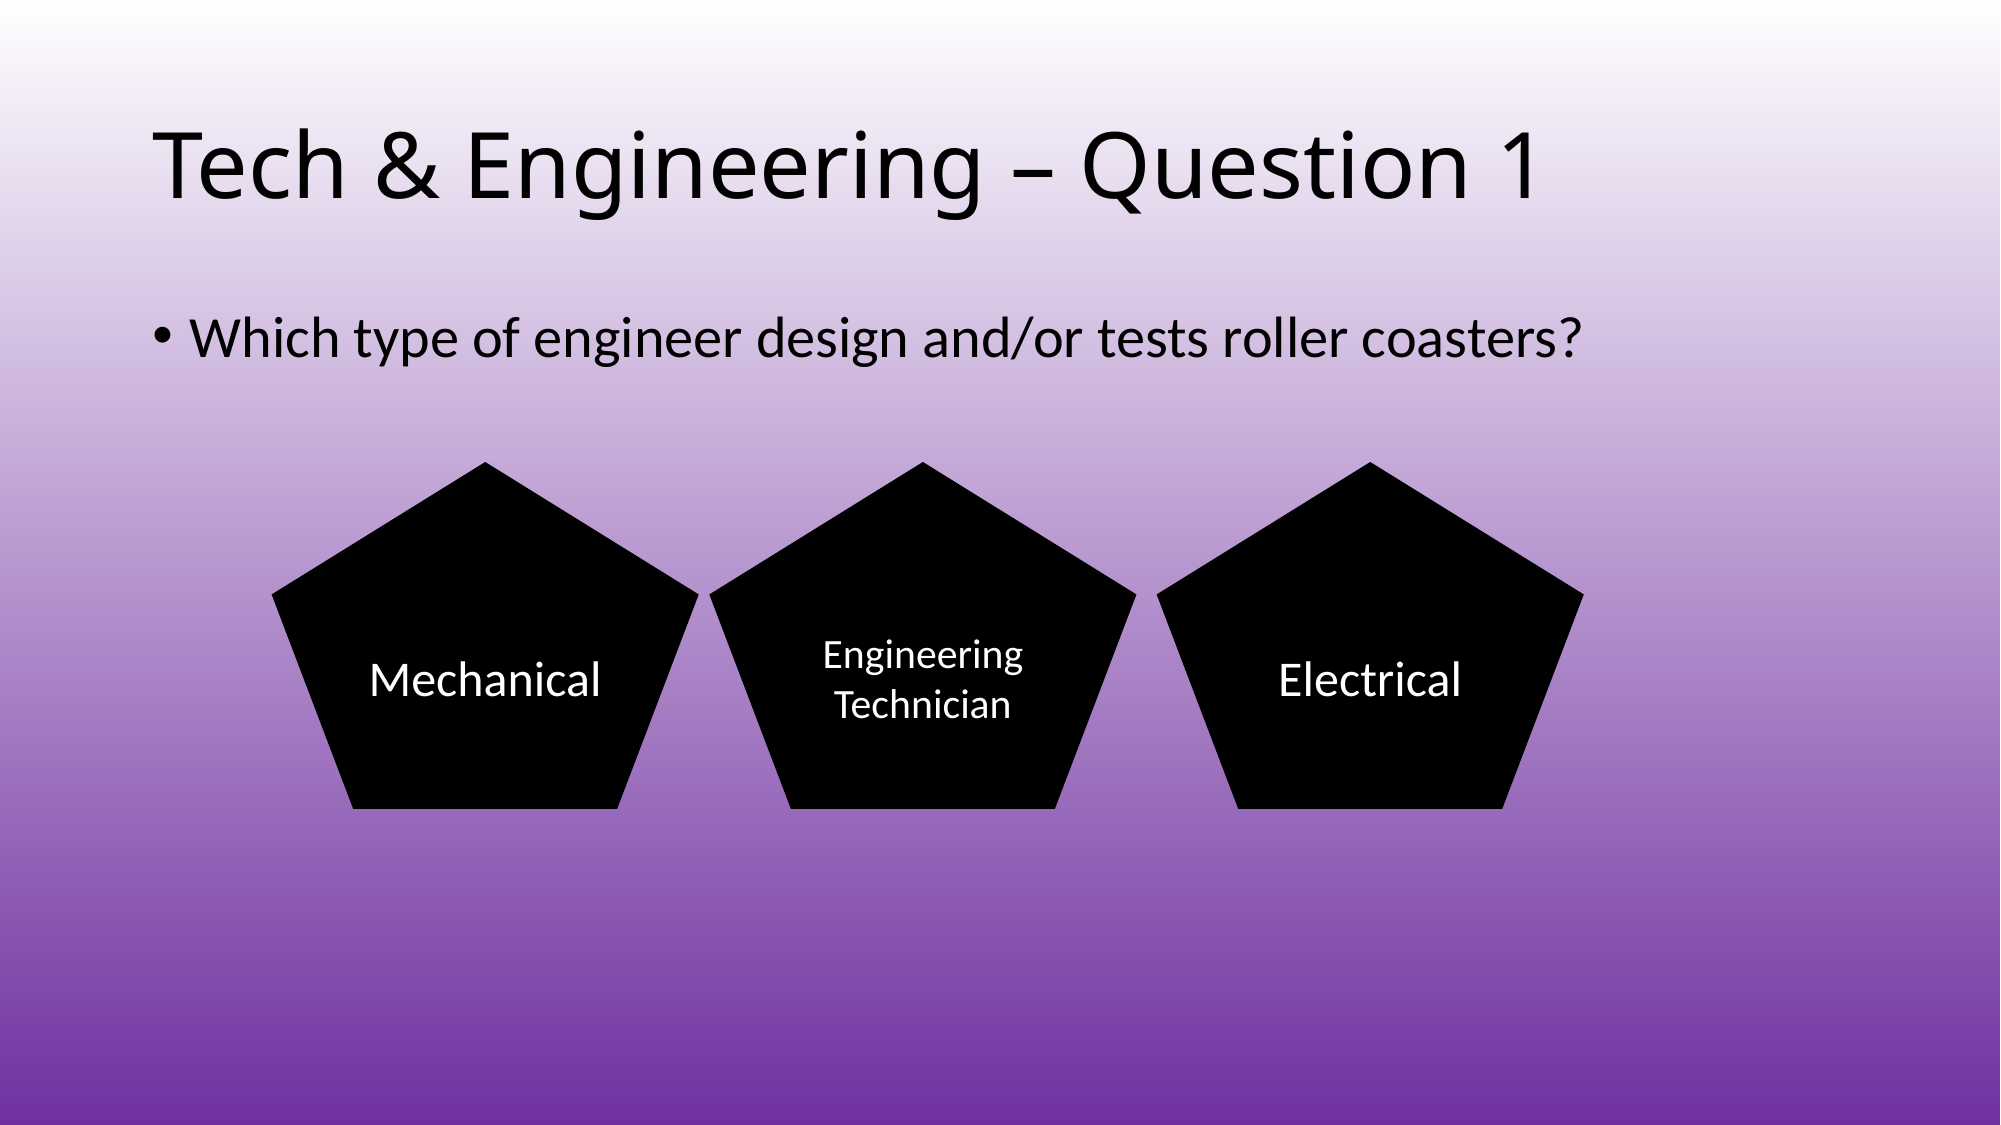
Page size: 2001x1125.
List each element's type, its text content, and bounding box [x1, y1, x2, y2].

title Tech & Engineering – Question 1 [137, 59, 1863, 278]
list Which type of engineer design and/or tests roller coasters? [137, 299, 1863, 1014]
text_box Engineering Technician [708, 460, 1138, 810]
text_box Mechanical [270, 460, 701, 810]
text_box Electrical [1155, 460, 1586, 810]
